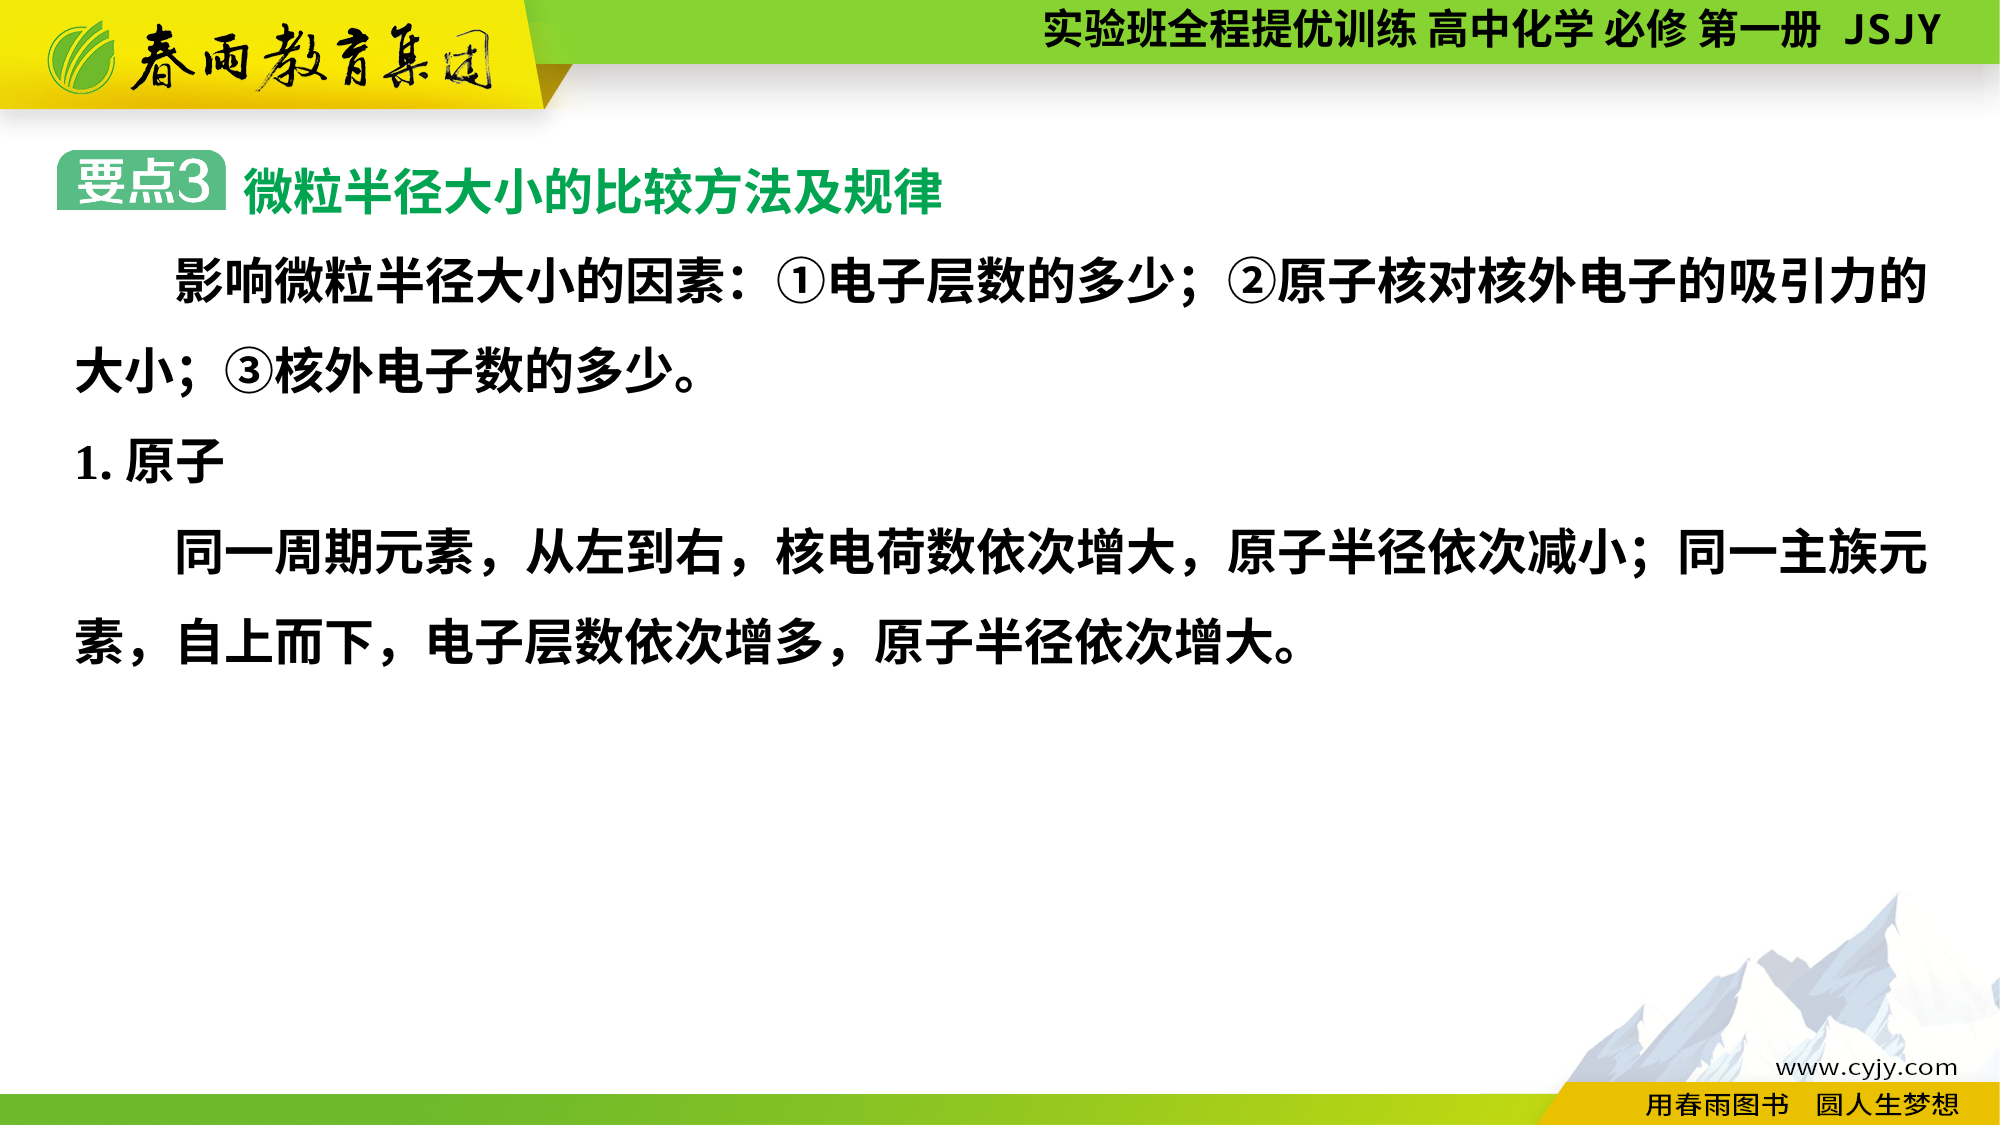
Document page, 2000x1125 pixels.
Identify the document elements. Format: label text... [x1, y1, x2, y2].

list 微粒半径大小的比较方法及规律 影响微粒半径大小的因素：①电子层数的多少；②原子核对核外电子的吸引力的大小；③核外电子数的多少。 1.原子 同一周期元素，从左到右，核电荷数依次增大，原子半径依次减小；同一主族元素，自上而下，电子层数依次增多，原子半径依次增大。 [59, 122, 1944, 683]
picture [0, 0, 2000, 1125]
